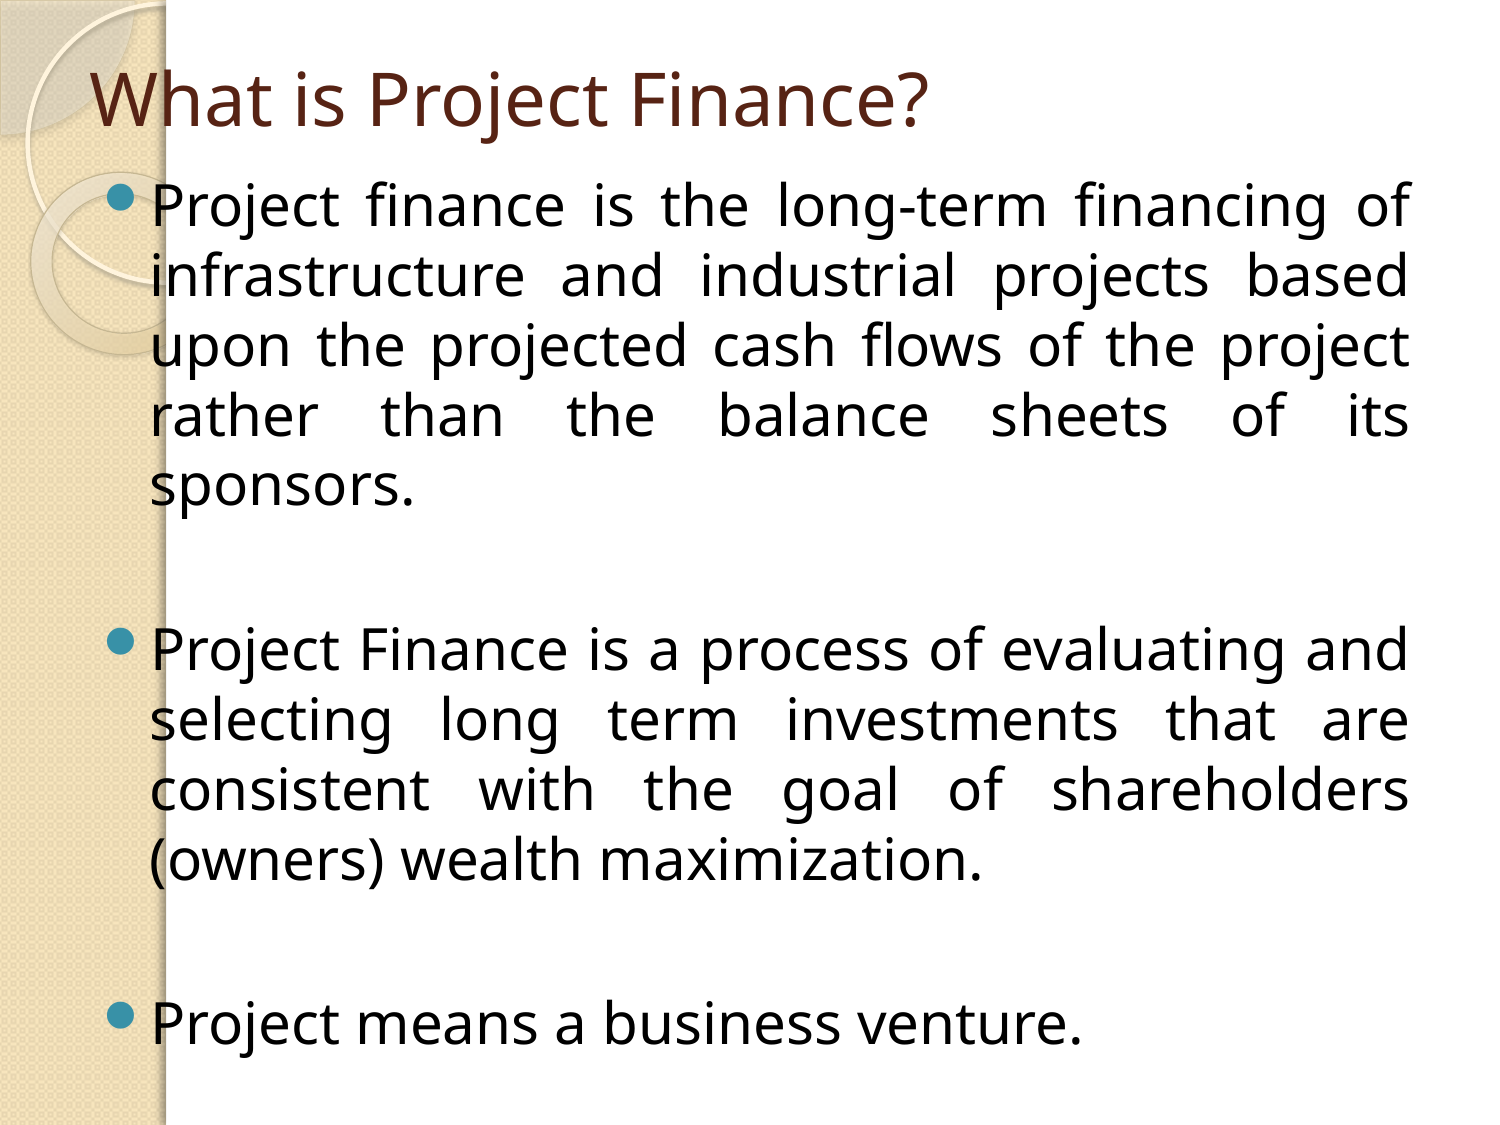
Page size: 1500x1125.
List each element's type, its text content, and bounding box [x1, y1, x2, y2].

title What is Project Finance? [75, 45, 1425, 149]
list Project finance is the long-term financing of infrastructure and industrial projects based upon the projected cash flows of the project rather than the balance sheets of its sponsors. Project Finance is a process of evaluating and selecting long term investments that are consistent with the goal of shareholders (owners) wealth maximization. Project means a business venture. [75, 160, 1425, 1083]
